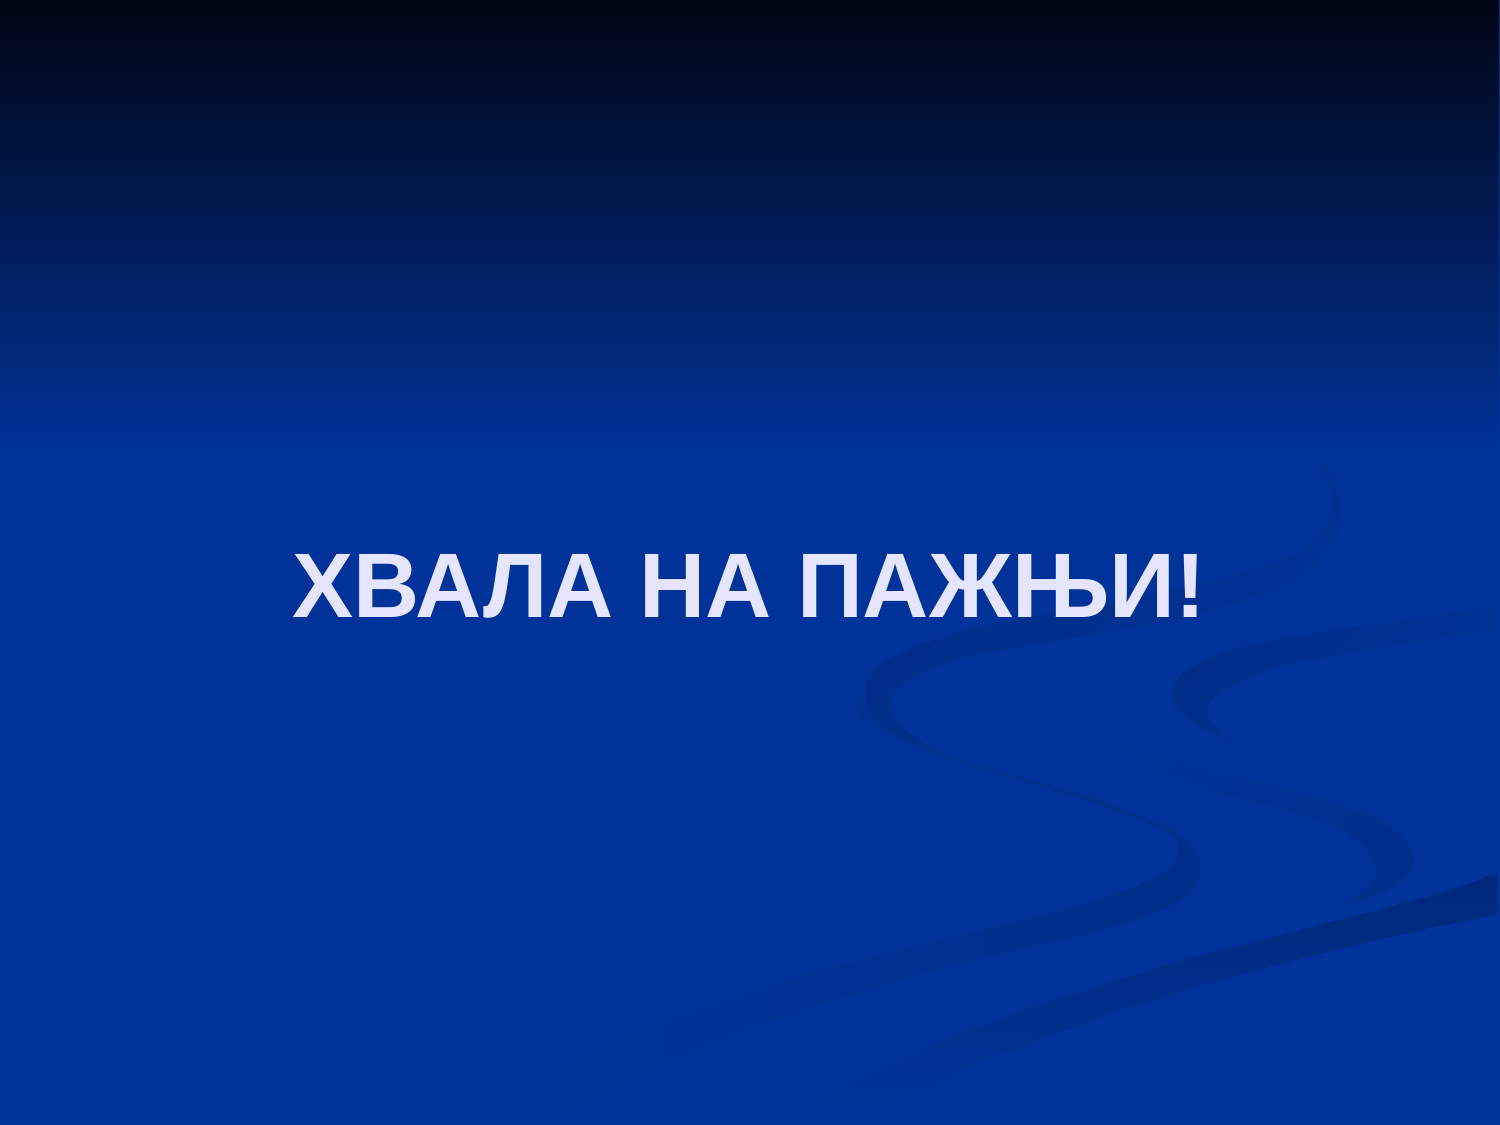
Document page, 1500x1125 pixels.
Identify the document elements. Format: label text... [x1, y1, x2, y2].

title ХВАЛА НА ПАЖЊИ! [74, 487, 1426, 676]
